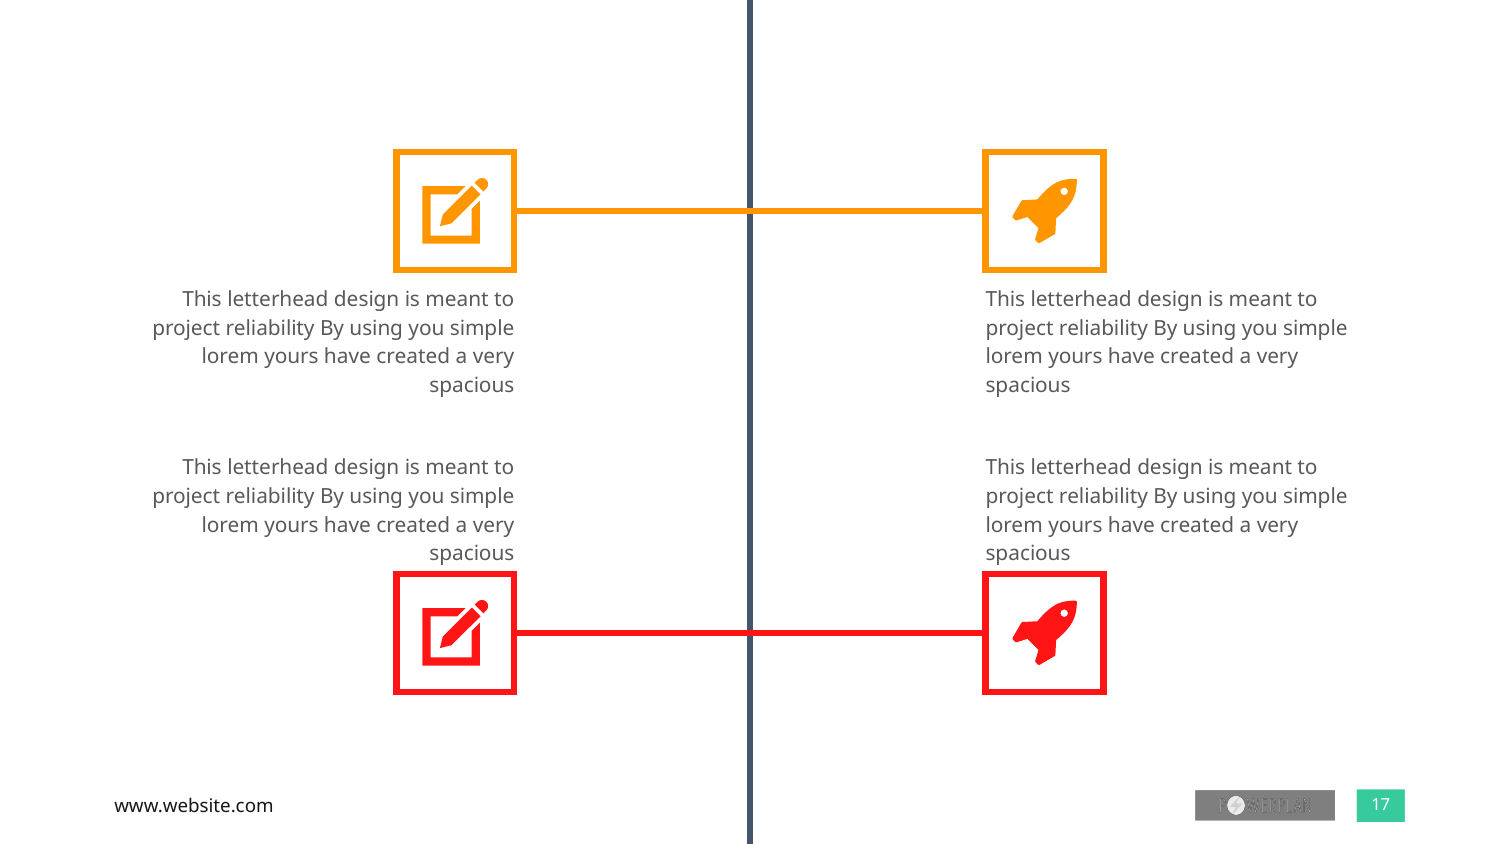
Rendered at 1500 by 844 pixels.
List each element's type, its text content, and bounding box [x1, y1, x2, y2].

slide_number www.website.com [103, 782, 293, 827]
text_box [751, 573, 1104, 692]
slide_number ‹#› [1356, 789, 1405, 822]
picture [0, 0, 1500, 554]
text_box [396, 573, 751, 692]
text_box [1195, 790, 1336, 821]
